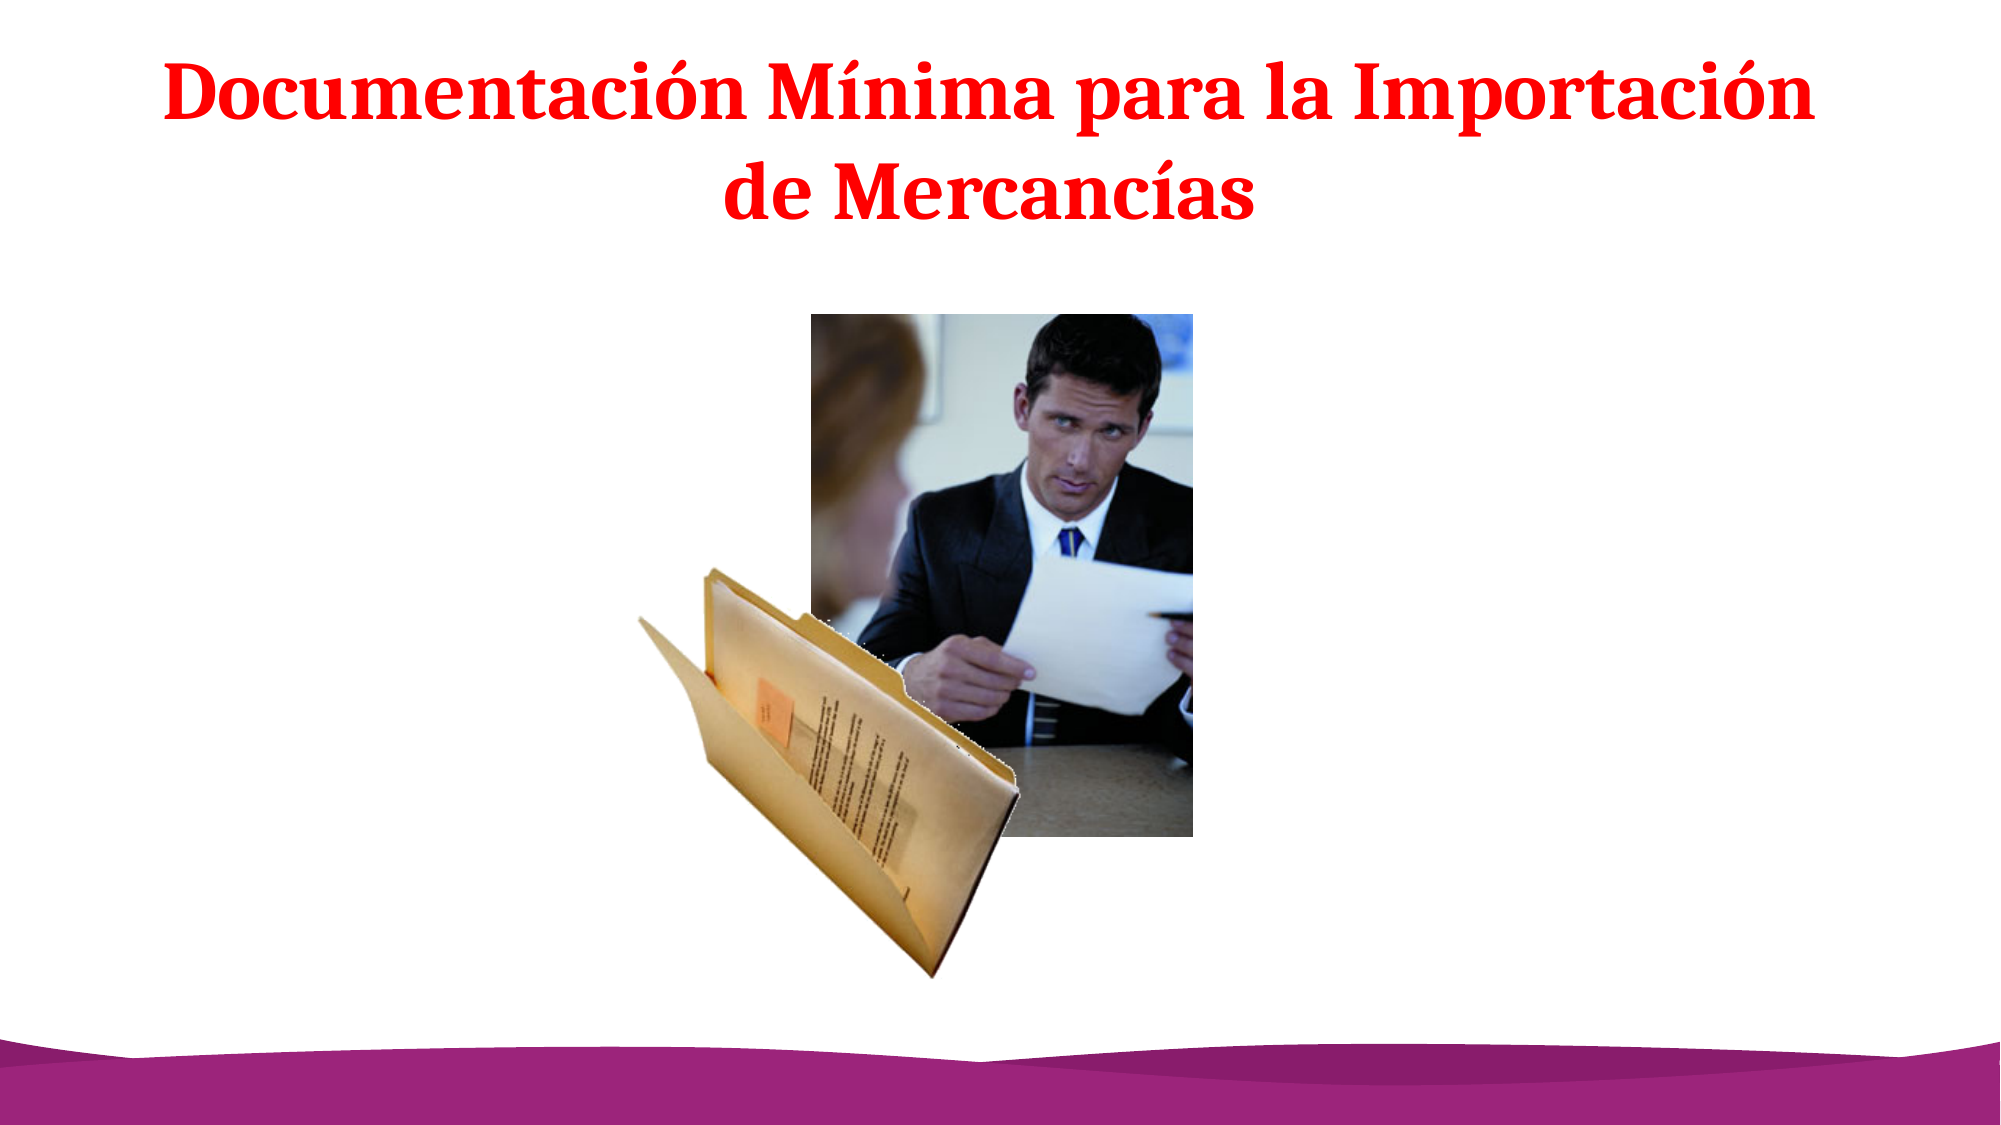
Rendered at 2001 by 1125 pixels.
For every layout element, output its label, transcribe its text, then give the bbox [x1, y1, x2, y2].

title Documentación Mínima para la Importación de Mercancías [127, 27, 1853, 245]
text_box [633, 314, 1193, 988]
